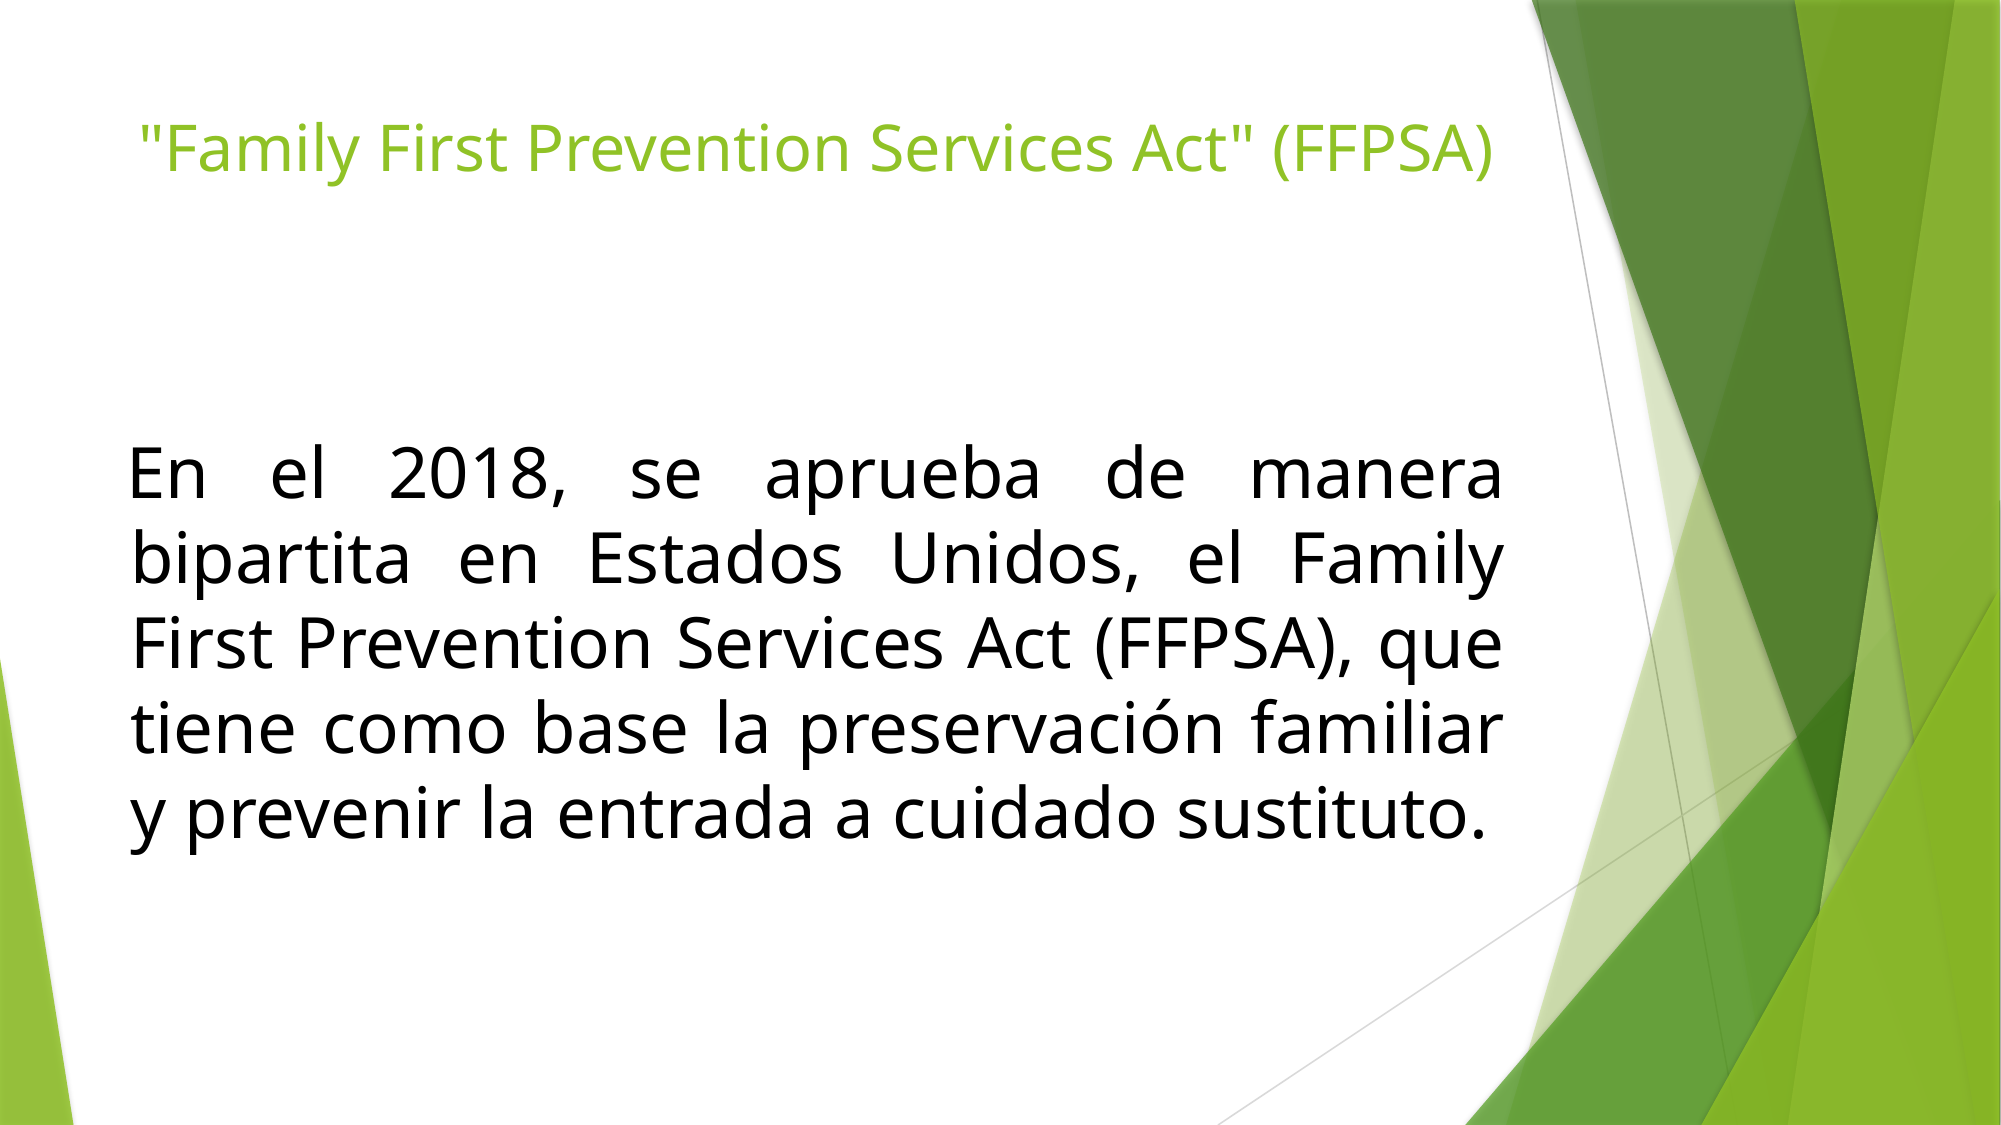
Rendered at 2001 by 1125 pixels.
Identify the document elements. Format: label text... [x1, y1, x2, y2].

list En el 2018, se aprueba de manera bipartita en Estados Unidos, el Family First Prevention Services Act (FFPSA), que tiene como base la preservación familiar y prevenir la entrada a cuidado sustituto. [111, 354, 1522, 992]
title "Family First Prevention Services Act" (FFPSA) [111, 99, 1522, 317]
